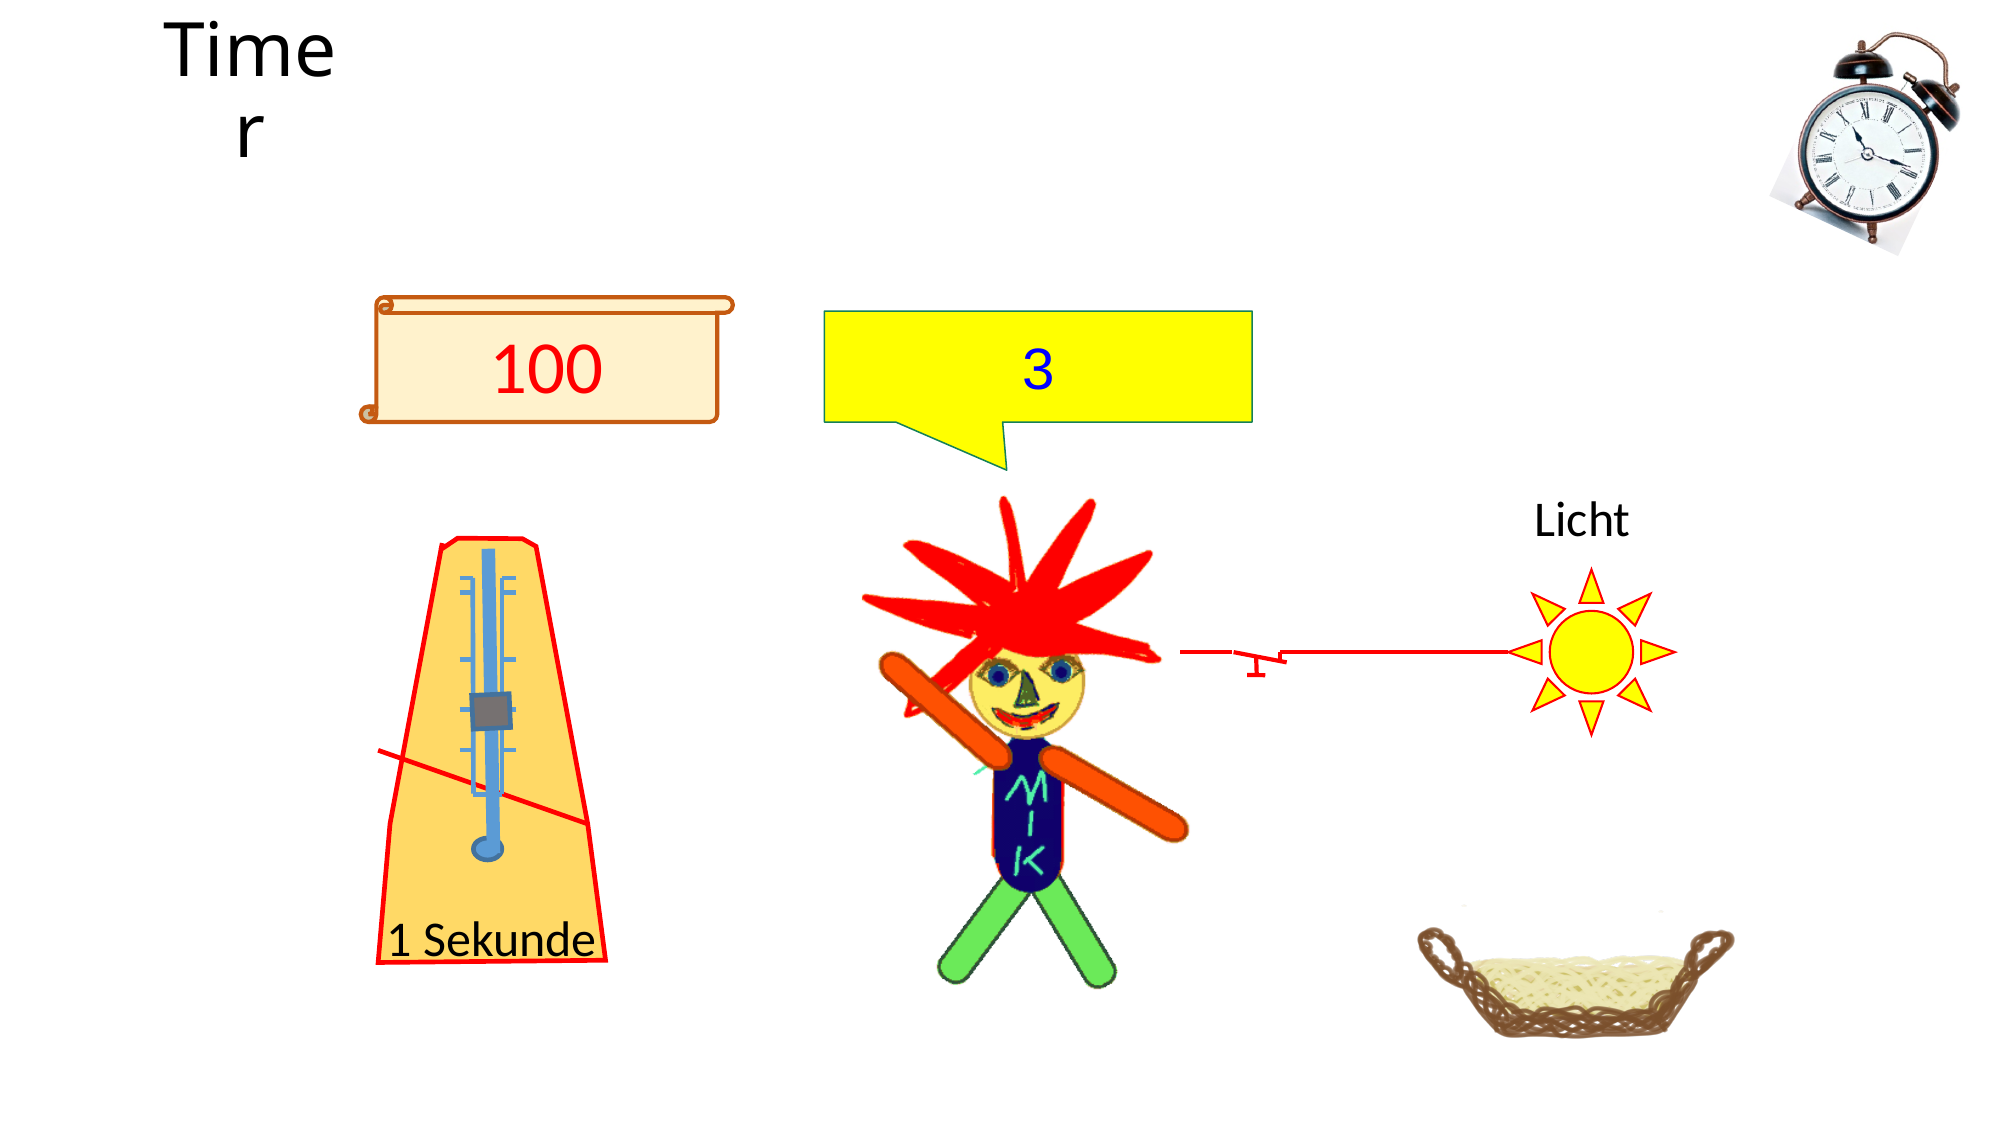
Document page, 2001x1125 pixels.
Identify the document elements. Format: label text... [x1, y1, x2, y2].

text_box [226, 714, 761, 980]
text_box 100 [359, 296, 734, 424]
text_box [1206, 569, 1675, 735]
text_box 3 [824, 311, 1253, 471]
text_box [409, 537, 569, 714]
picture [840, 478, 1206, 1004]
picture [1382, 892, 1770, 1107]
title Timer [139, 108, 361, 182]
picture [1769, 0, 1990, 257]
text_box Licht [1519, 478, 1646, 554]
